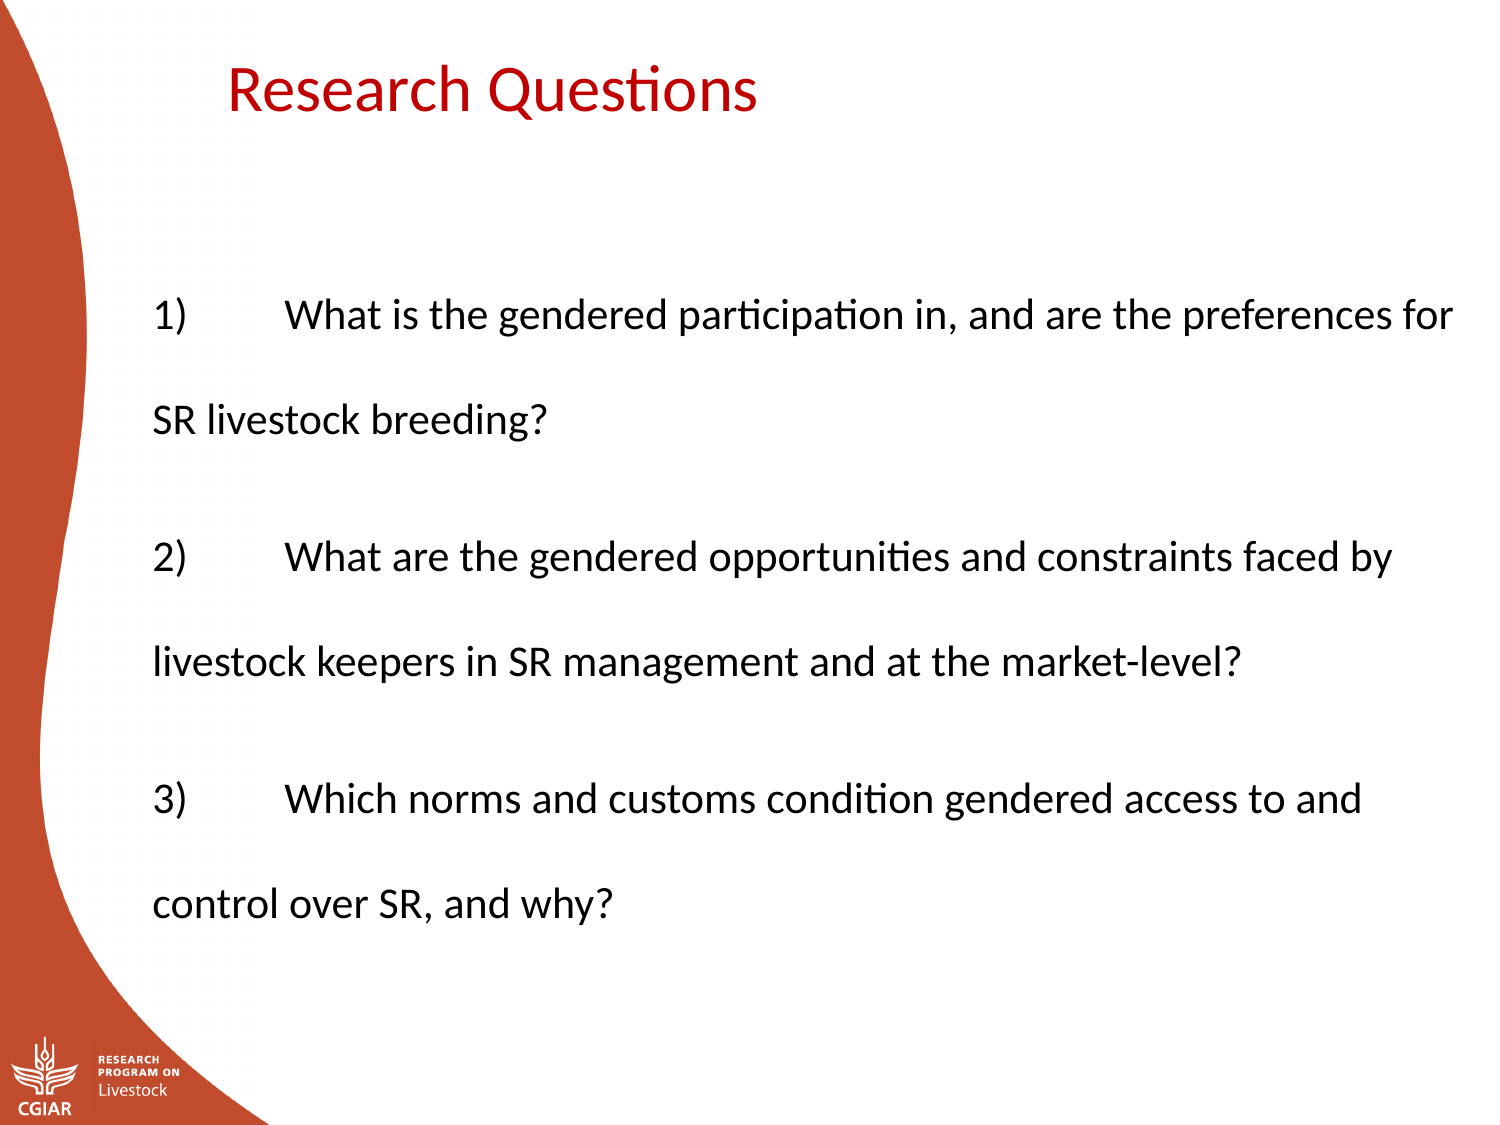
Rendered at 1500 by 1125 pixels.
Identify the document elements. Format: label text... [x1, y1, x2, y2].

picture [0, 0, 270, 1125]
list 1) What is the gendered participation in, and are the preferences for SR livestock breeding? 2) What are the gendered opportunities and constraints faced by livestock keepers in SR management and at the market-level? 3) Which norms and customs condition gendered access to and control over SR, and why? [137, 224, 1488, 950]
list Research Questions [212, 37, 1450, 224]
